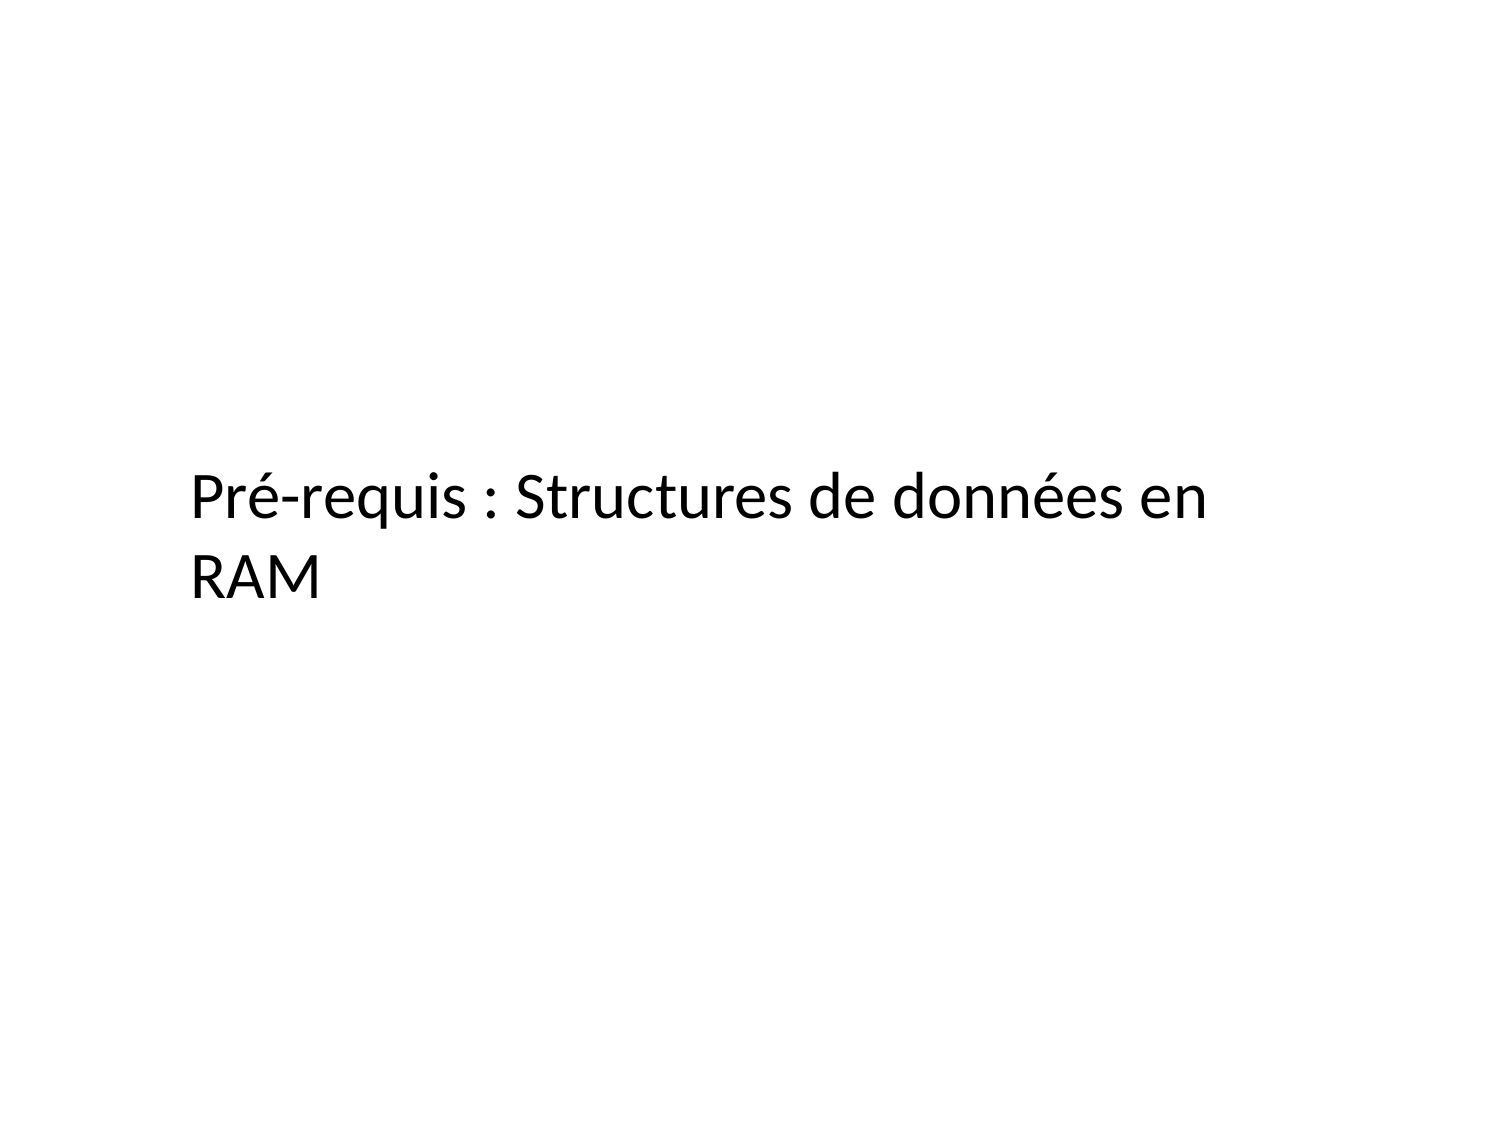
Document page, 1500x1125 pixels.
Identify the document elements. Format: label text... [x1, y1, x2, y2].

text_box Pré-requis : Structures de données en RAM [175, 444, 1266, 619]
